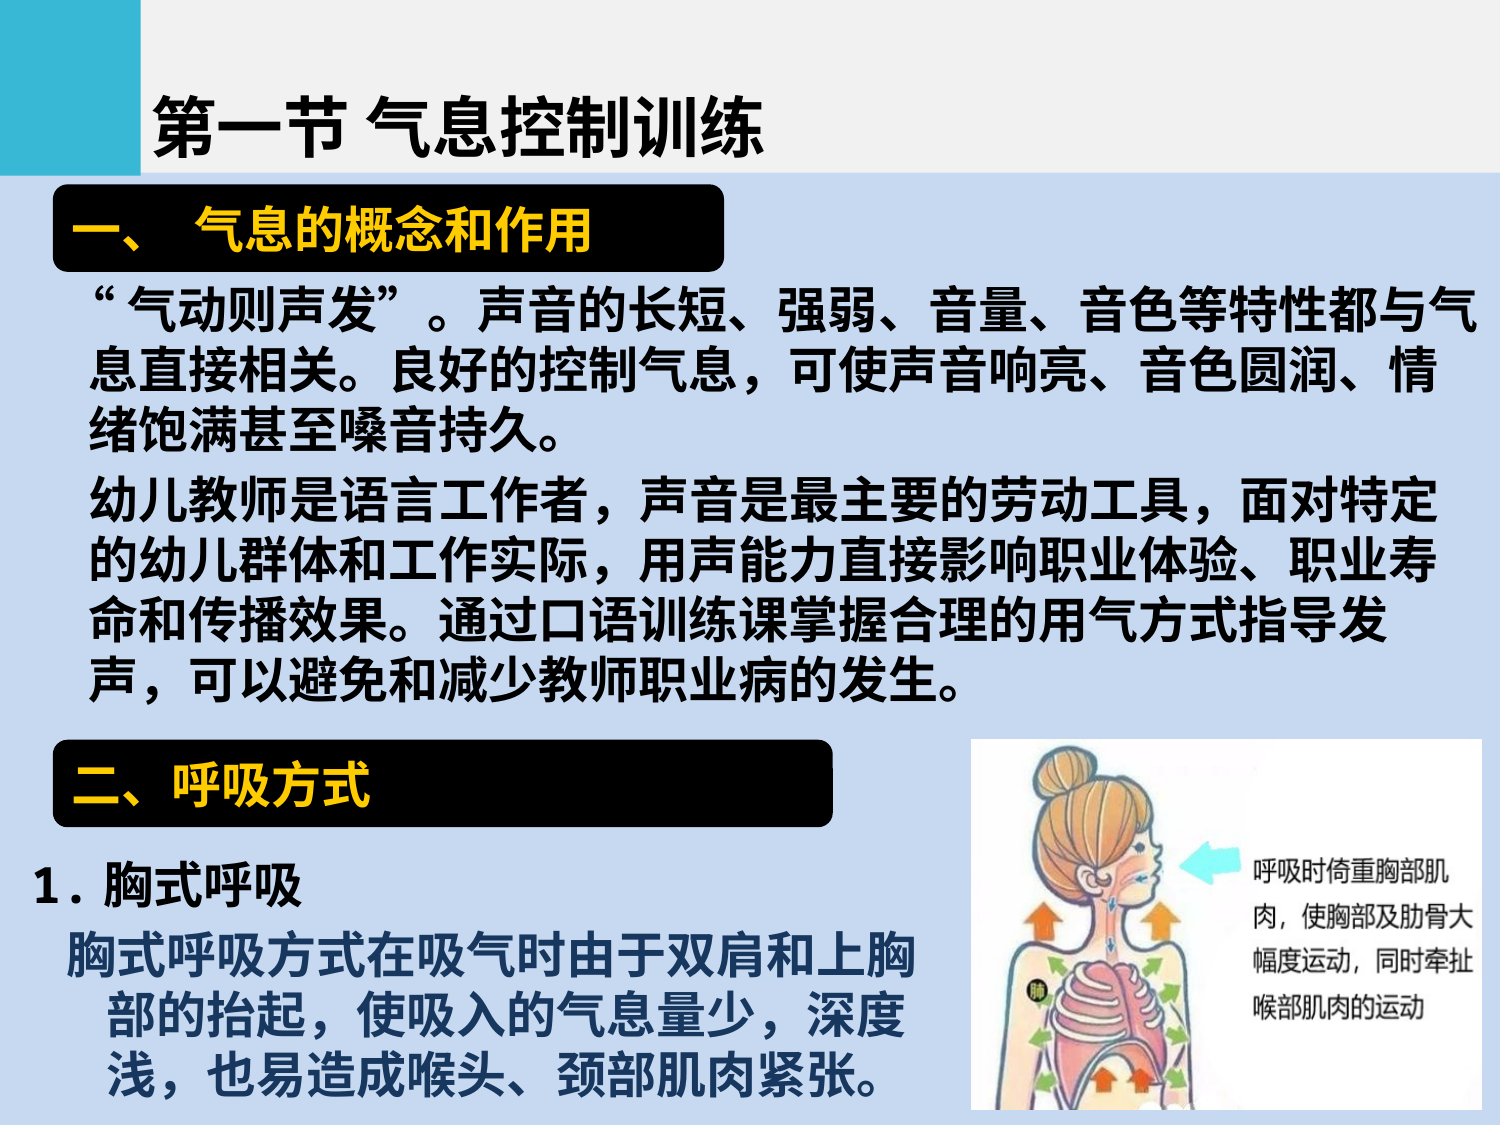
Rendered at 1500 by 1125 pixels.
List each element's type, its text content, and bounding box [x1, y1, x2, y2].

list “气动则声发”。声音的长短、强弱、音量、音色等特性都与气息直接相关。良好的控制气息，可使声音响亮、音色圆润、情绪饱满甚至嗓音持久。 幼儿教师是语言工作者，声音是最主要的劳动工具，面对特定的幼儿群体和工作实际，用声能力直接影响职业体验、职业寿命和传播效果。通过口语训练课掌握合理的用气方式指导发声，可以避免和减少教师职业病的发生。 [16, 195, 1500, 1083]
text_box 1.胸式呼吸 胸式呼吸方式在吸气时由于双肩和上胸部的抬起，使吸入的气息量少，深度浅，也易造成喉头、颈部肌肉紧张。 [17, 846, 965, 1111]
text_box 第一节 气息控制训练 [135, 78, 1400, 173]
text_box [141, 0, 1500, 172]
picture [971, 739, 1482, 1110]
text_box 一、 气息的概念和作用 [50, 182, 727, 274]
text_box [0, 0, 141, 176]
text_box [635, 81, 699, 146]
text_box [175, 92, 244, 148]
text_box 二、呼吸方式 [50, 737, 835, 830]
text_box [489, 81, 540, 146]
text_box [0, 172, 1500, 1125]
